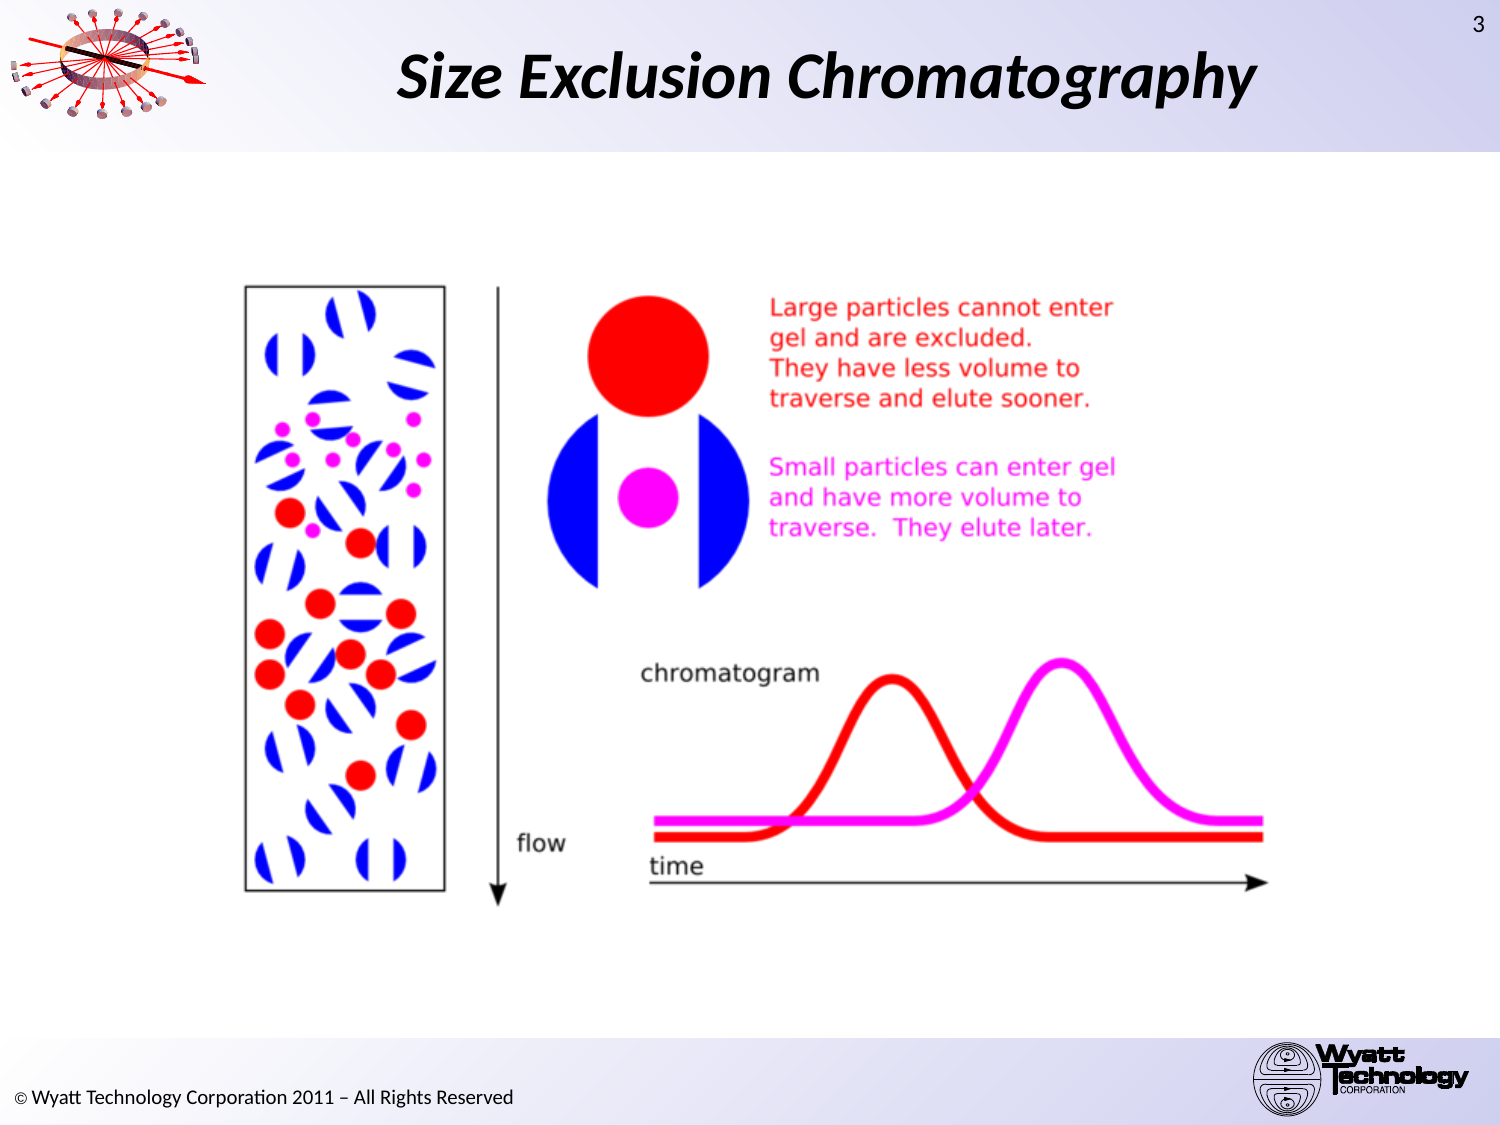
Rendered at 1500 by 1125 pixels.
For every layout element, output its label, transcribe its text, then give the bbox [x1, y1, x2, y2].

picture [144, 185, 1355, 993]
title Size Exclusion Chromatography [217, 25, 1438, 120]
